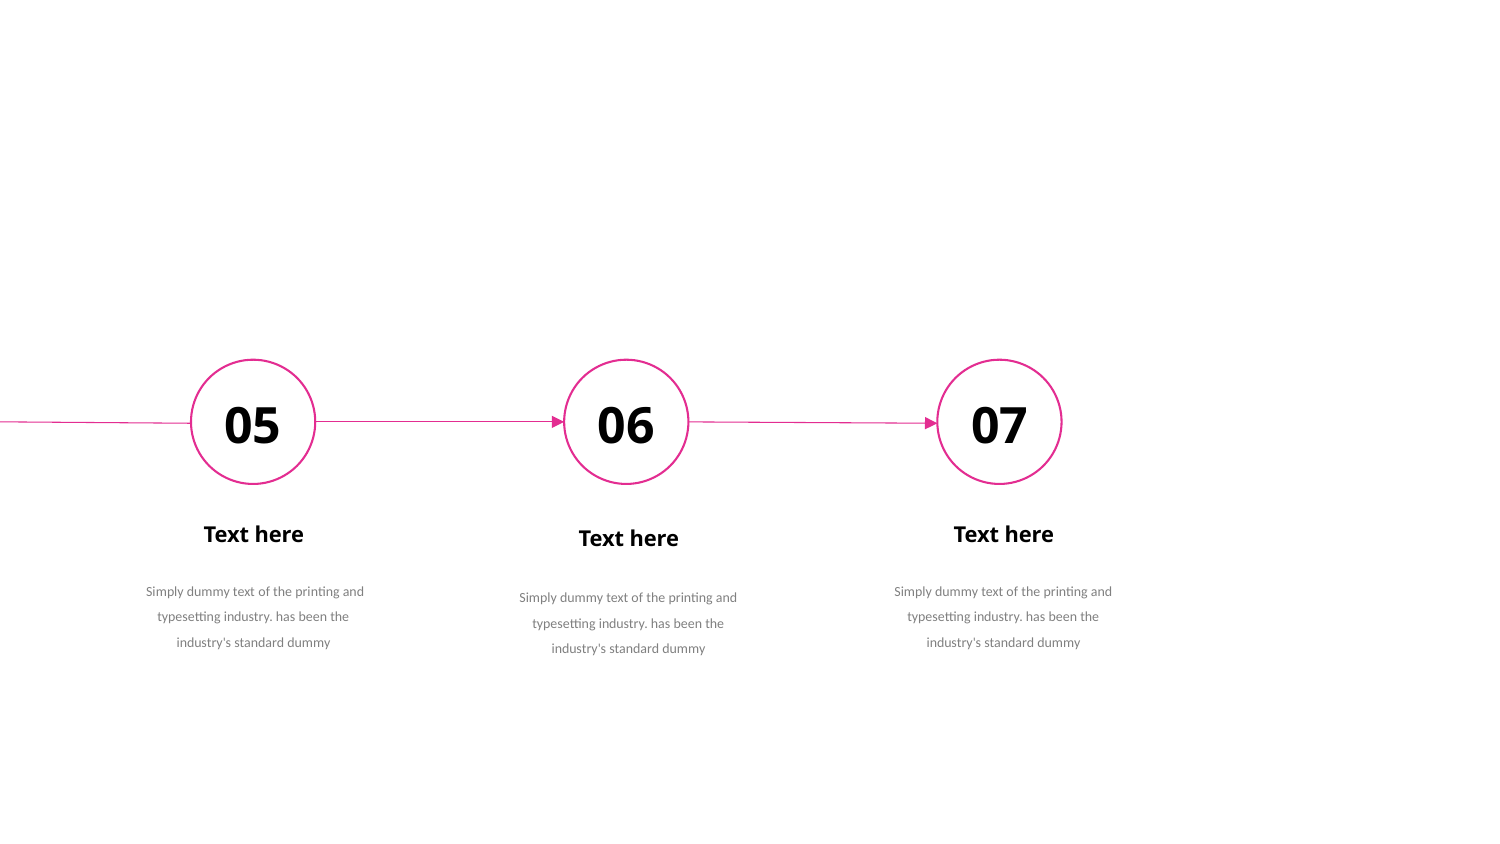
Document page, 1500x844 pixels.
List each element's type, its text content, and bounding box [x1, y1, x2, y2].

text_box Text here [918, 513, 1090, 555]
text_box Text here [168, 513, 340, 555]
text_box Text here [543, 517, 715, 559]
text_box Simply dummy text of the printing and typesetting industry. has been the industry's standard dummy [869, 566, 1138, 658]
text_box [190, 359, 316, 484]
text_box Simply dummy text of the printing and typesetting industry. has been the industry's standard dummy [494, 573, 763, 664]
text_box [564, 359, 689, 484]
text_box Simply dummy text of the printing and typesetting industry. has been the industry's standard dummy [119, 566, 388, 658]
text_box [937, 359, 1062, 484]
